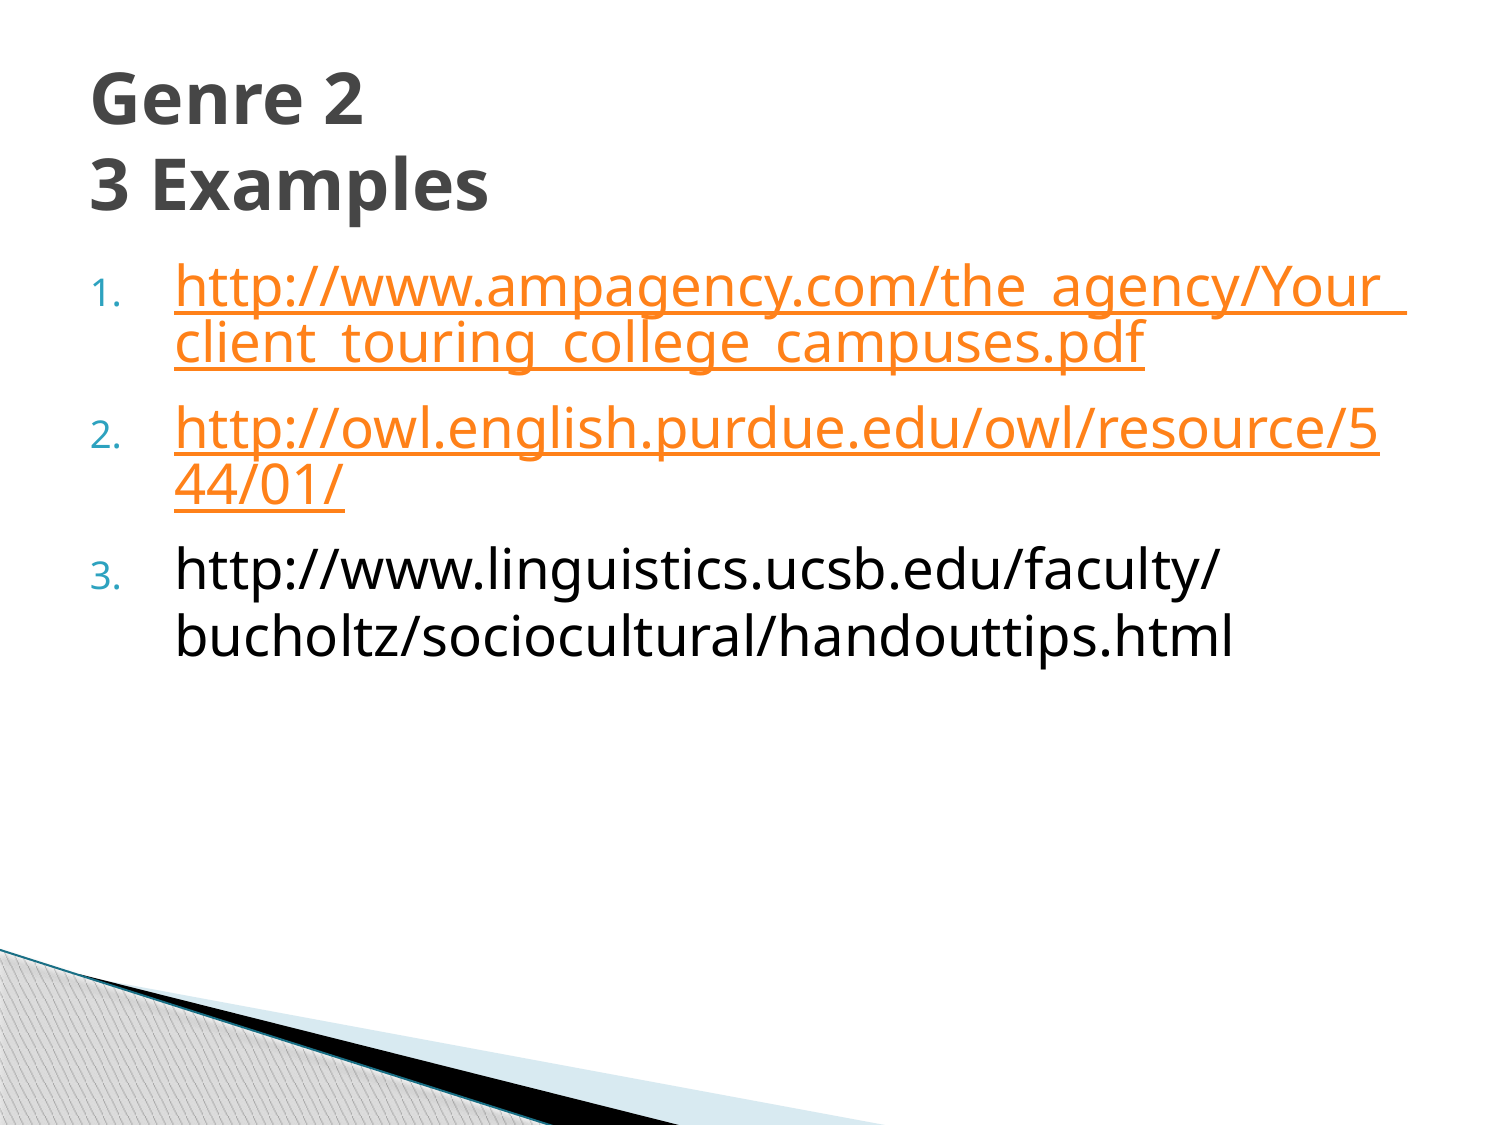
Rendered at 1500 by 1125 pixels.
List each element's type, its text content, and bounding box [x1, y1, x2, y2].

title Genre 2 3 Examples [75, 45, 1425, 233]
list http://www.ampagency.com/the_agency/Your_client_touring_college_campuses.pdf http://owl.english.purdue.edu/owl/resource/544/01/ http://www.linguistics.ucsb.edu/faculty/bucholtz/sociocultural/handouttips.html [75, 243, 1425, 986]
